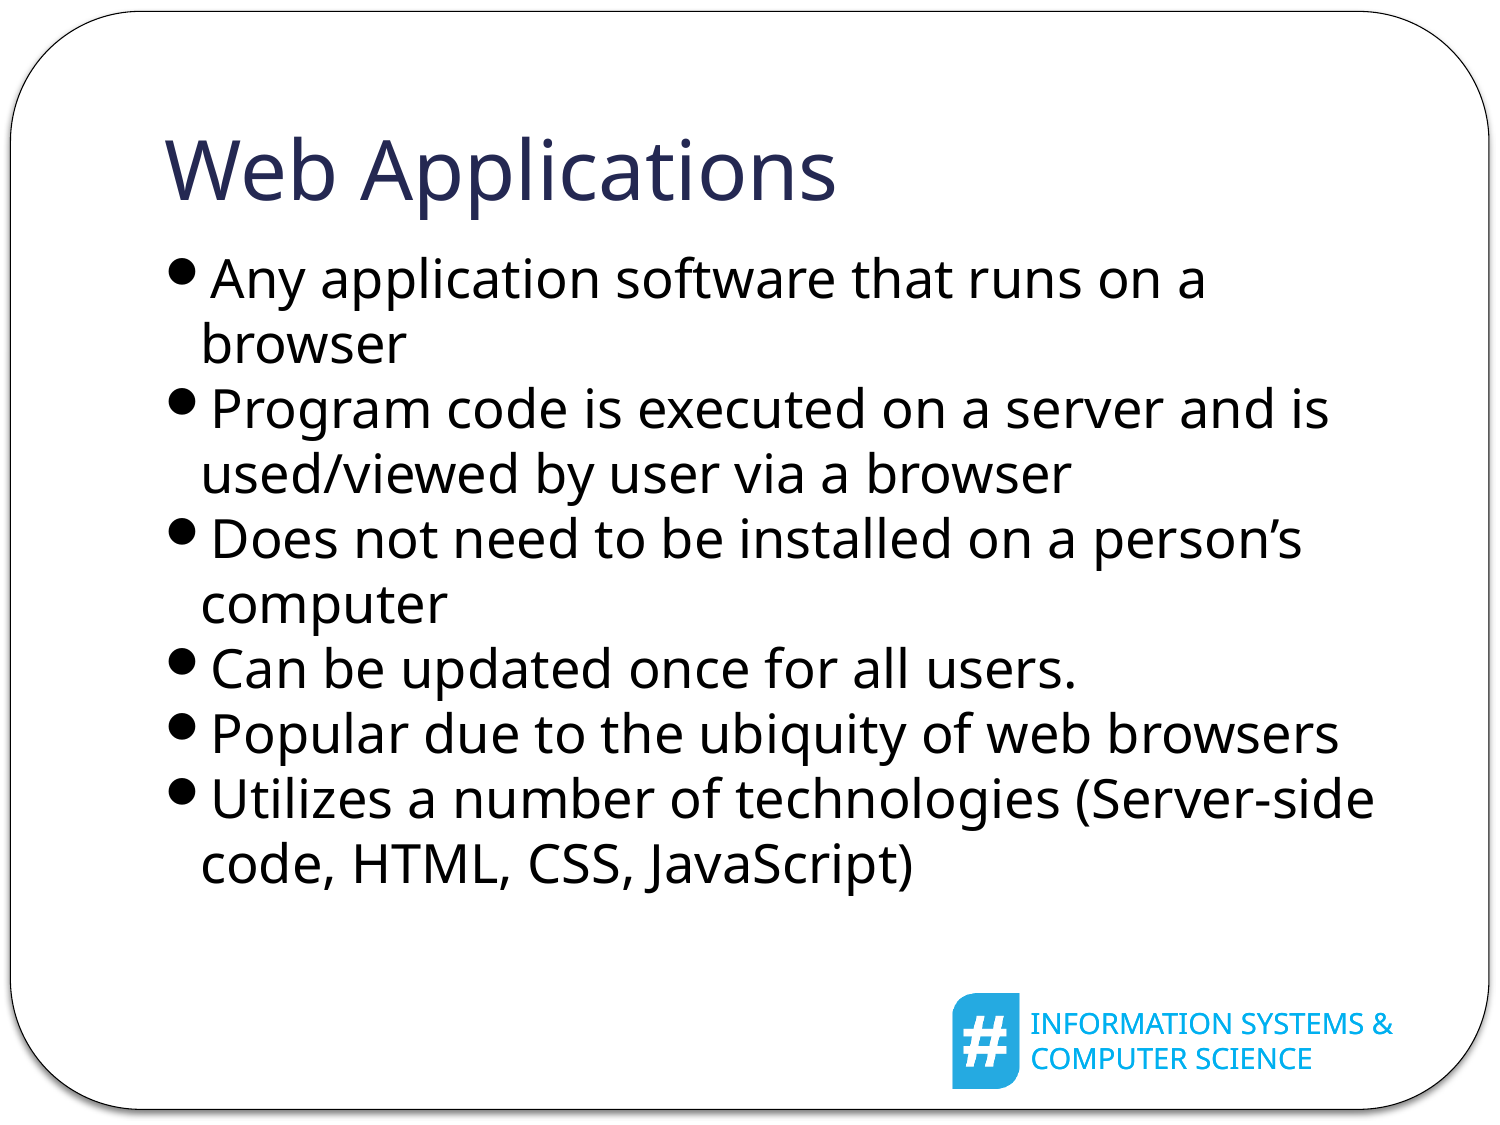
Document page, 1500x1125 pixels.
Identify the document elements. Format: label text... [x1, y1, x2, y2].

picture [950, 990, 1022, 1090]
text_box Web Applications [150, 45, 1425, 233]
text_box Any application software that runs on a browser Program code is executed on a server and is used/viewed by user via a browser Does not need to be installed on a person’s computer Can be updated once for all users. Popular due to the ubiquity of web browsers Utilizes a number of technologies (Server-side code, HTML, CSS, JavaScript) [150, 237, 1425, 988]
